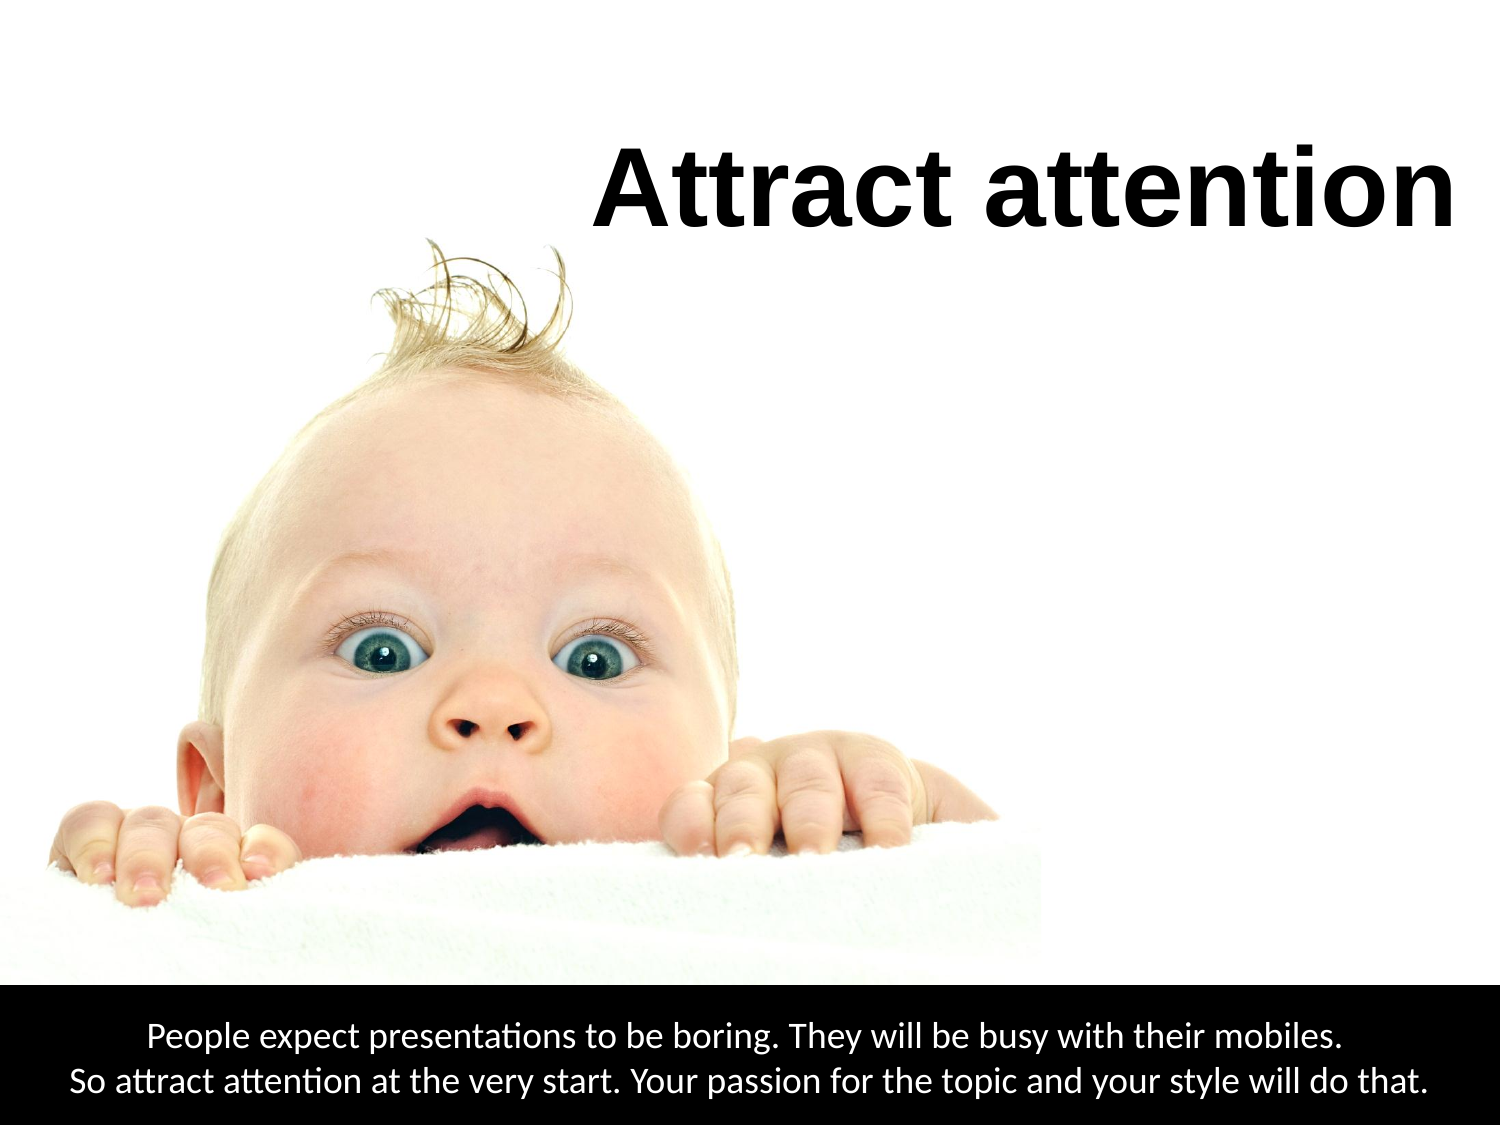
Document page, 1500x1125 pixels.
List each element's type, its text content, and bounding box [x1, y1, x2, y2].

title Attract attention [575, 12, 1500, 350]
text_box People expect presentations to be boring. They will be busy with their mobiles. So attract attention at the very start. Your passion for the topic and your style will do that. [0, 985, 1500, 1125]
picture [0, 145, 1042, 1051]
